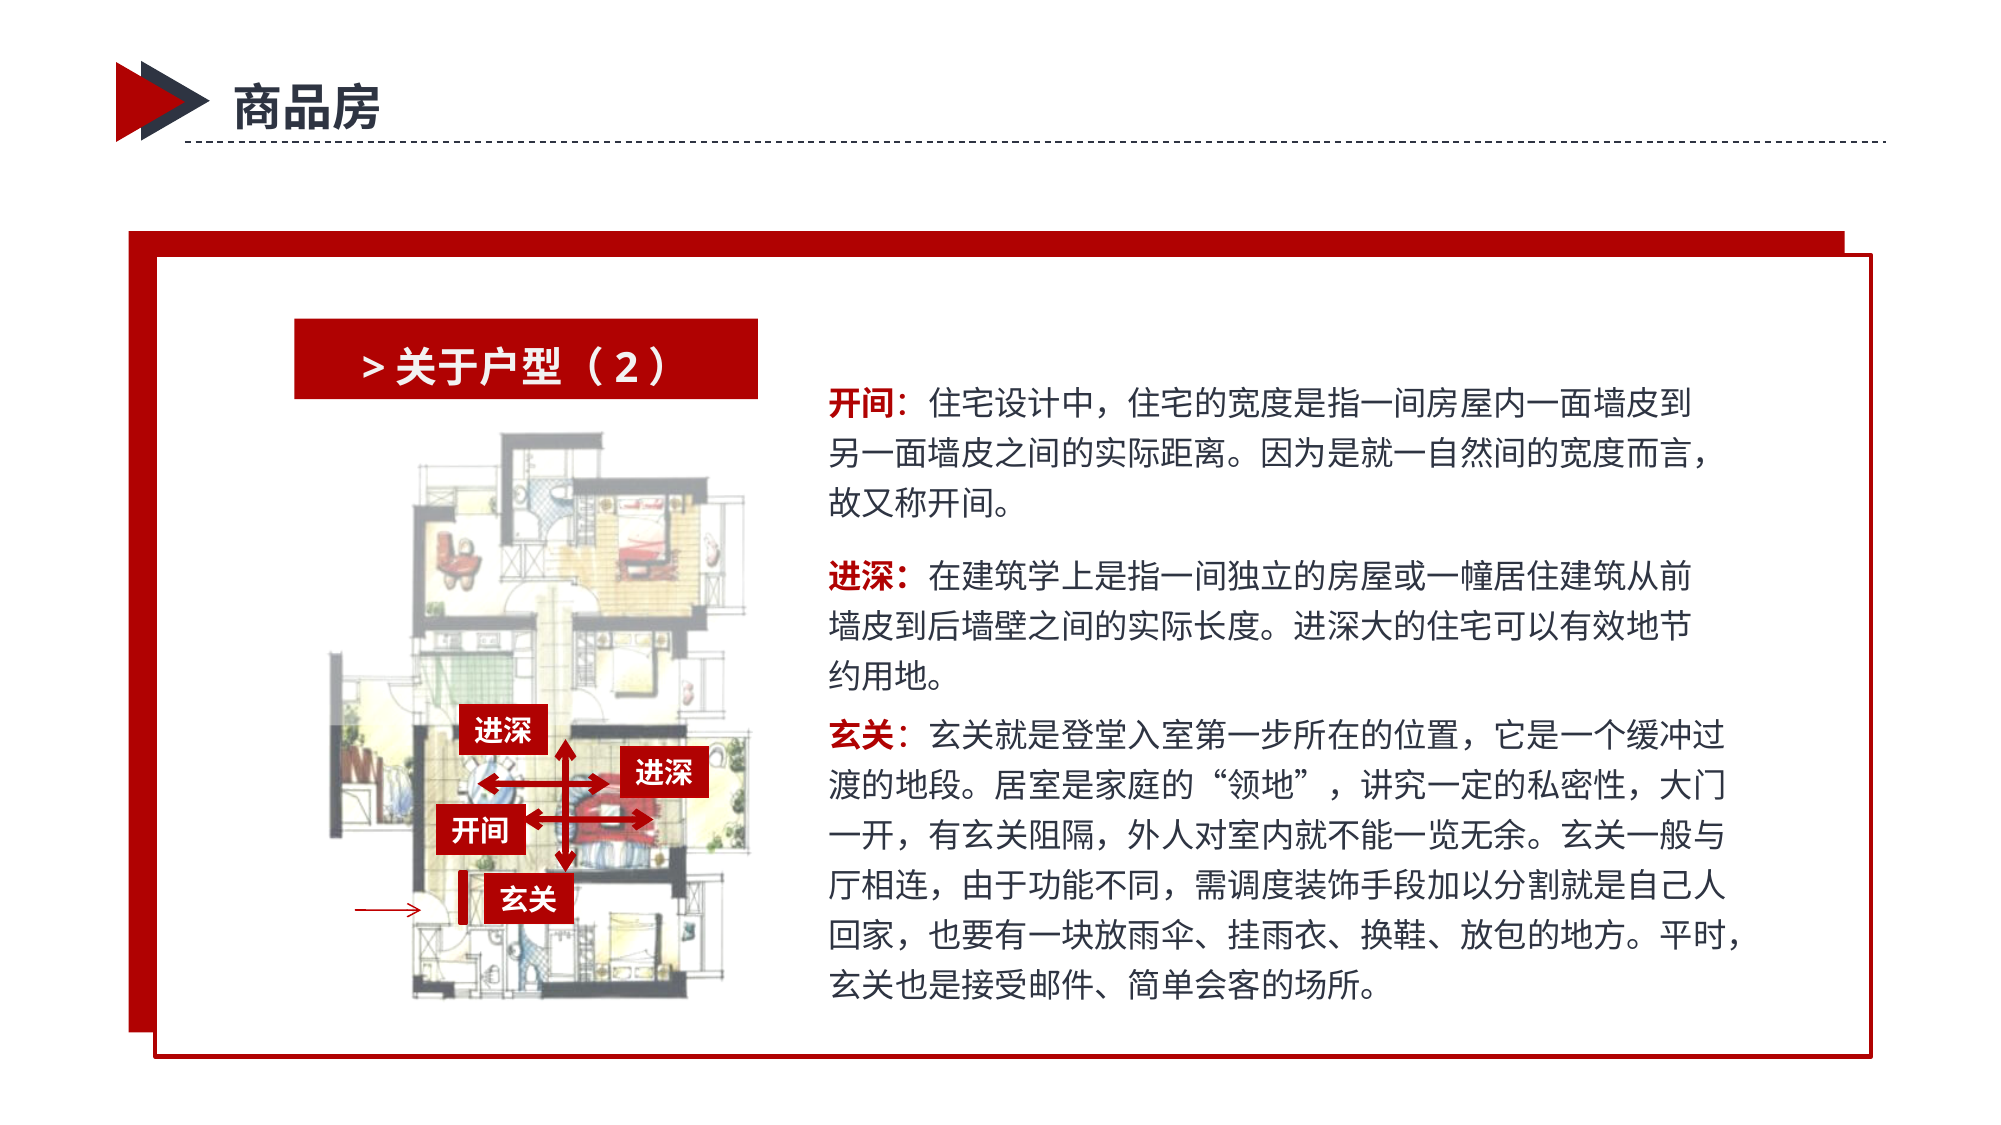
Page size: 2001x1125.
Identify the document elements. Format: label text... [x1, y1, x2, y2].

text_box 商品房 [199, 68, 415, 157]
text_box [128, 230, 1872, 1057]
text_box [307, 417, 772, 1013]
